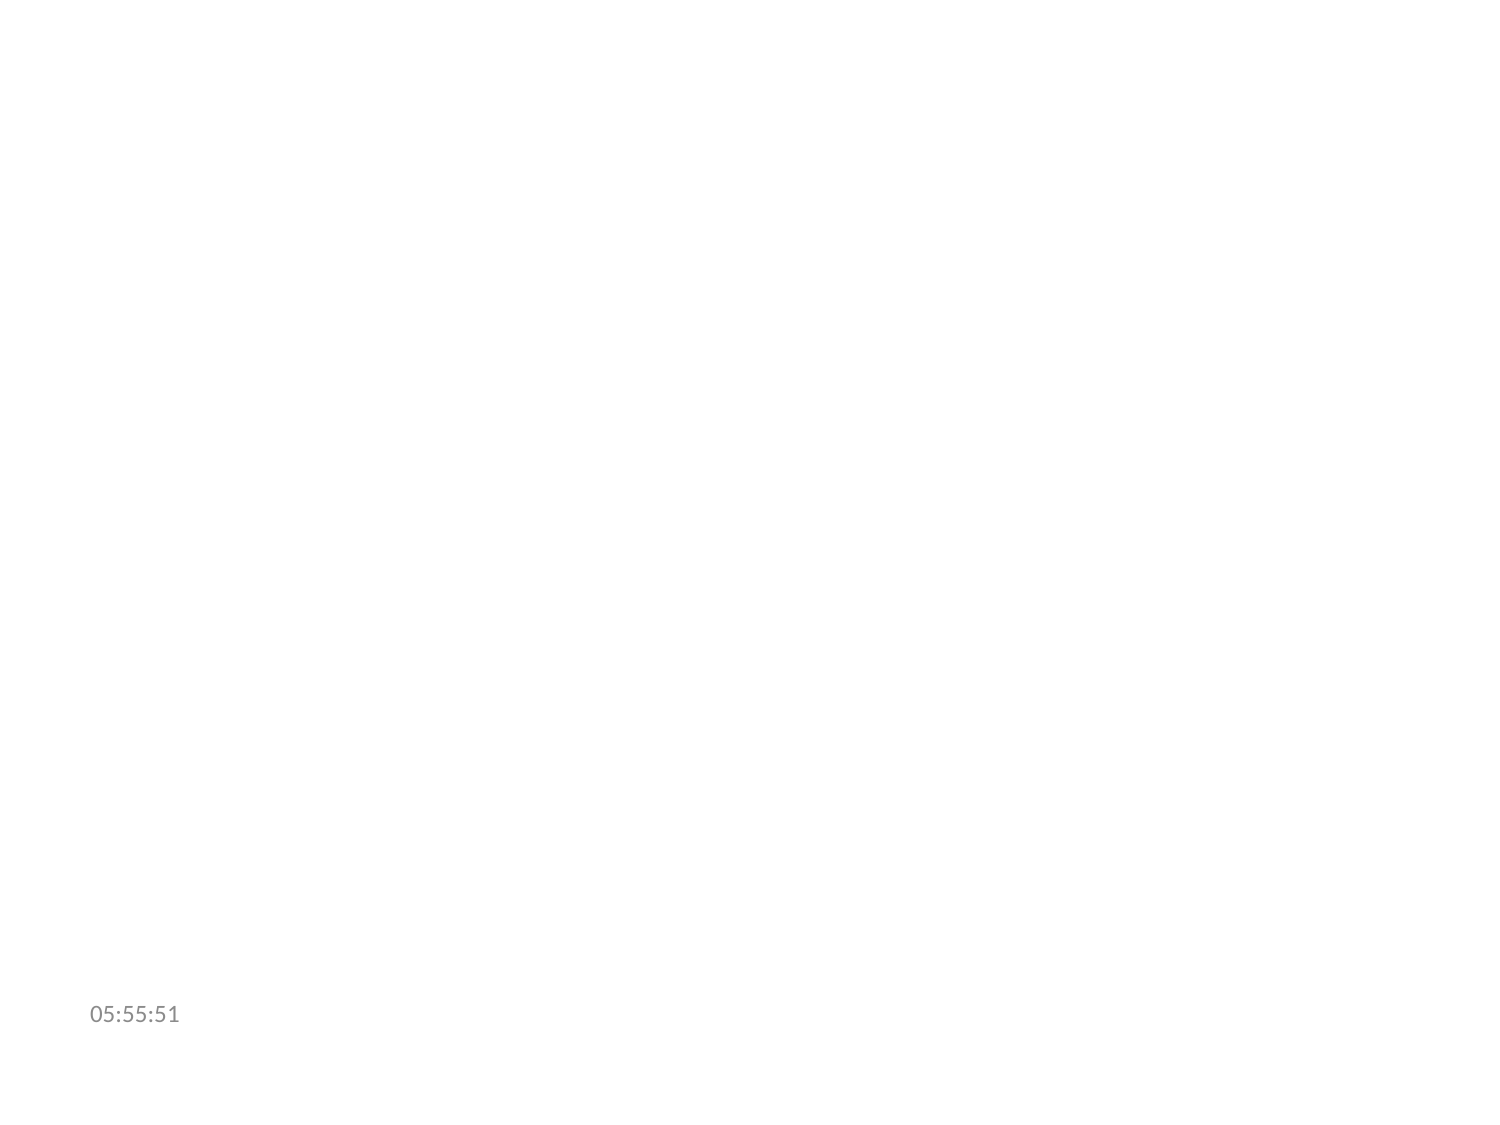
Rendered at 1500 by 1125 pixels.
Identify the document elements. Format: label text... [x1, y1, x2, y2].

text_box 15:35:09 [75, 982, 425, 1043]
